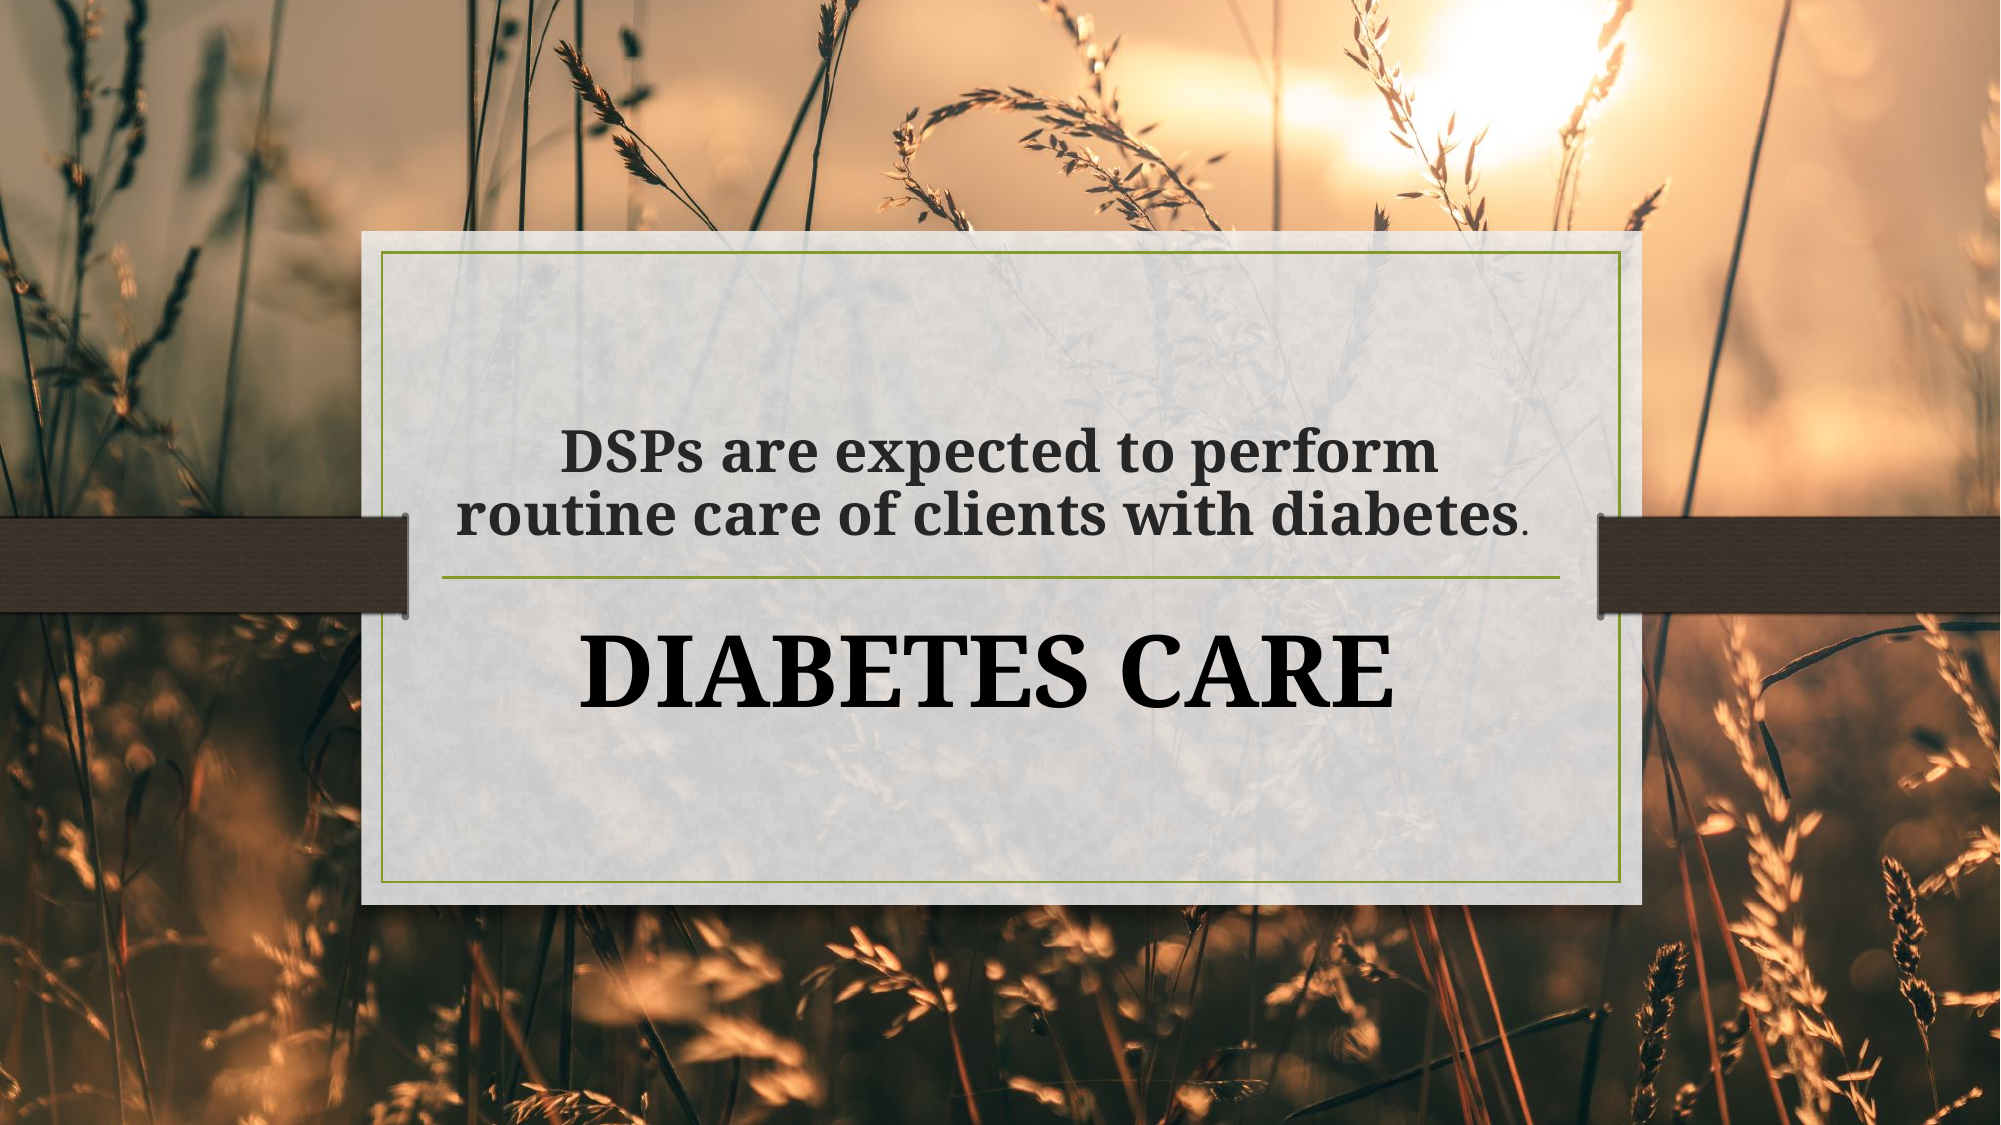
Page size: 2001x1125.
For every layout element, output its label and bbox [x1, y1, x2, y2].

picture [0, 0, 2001, 1125]
text_box [0, 512, 2000, 621]
